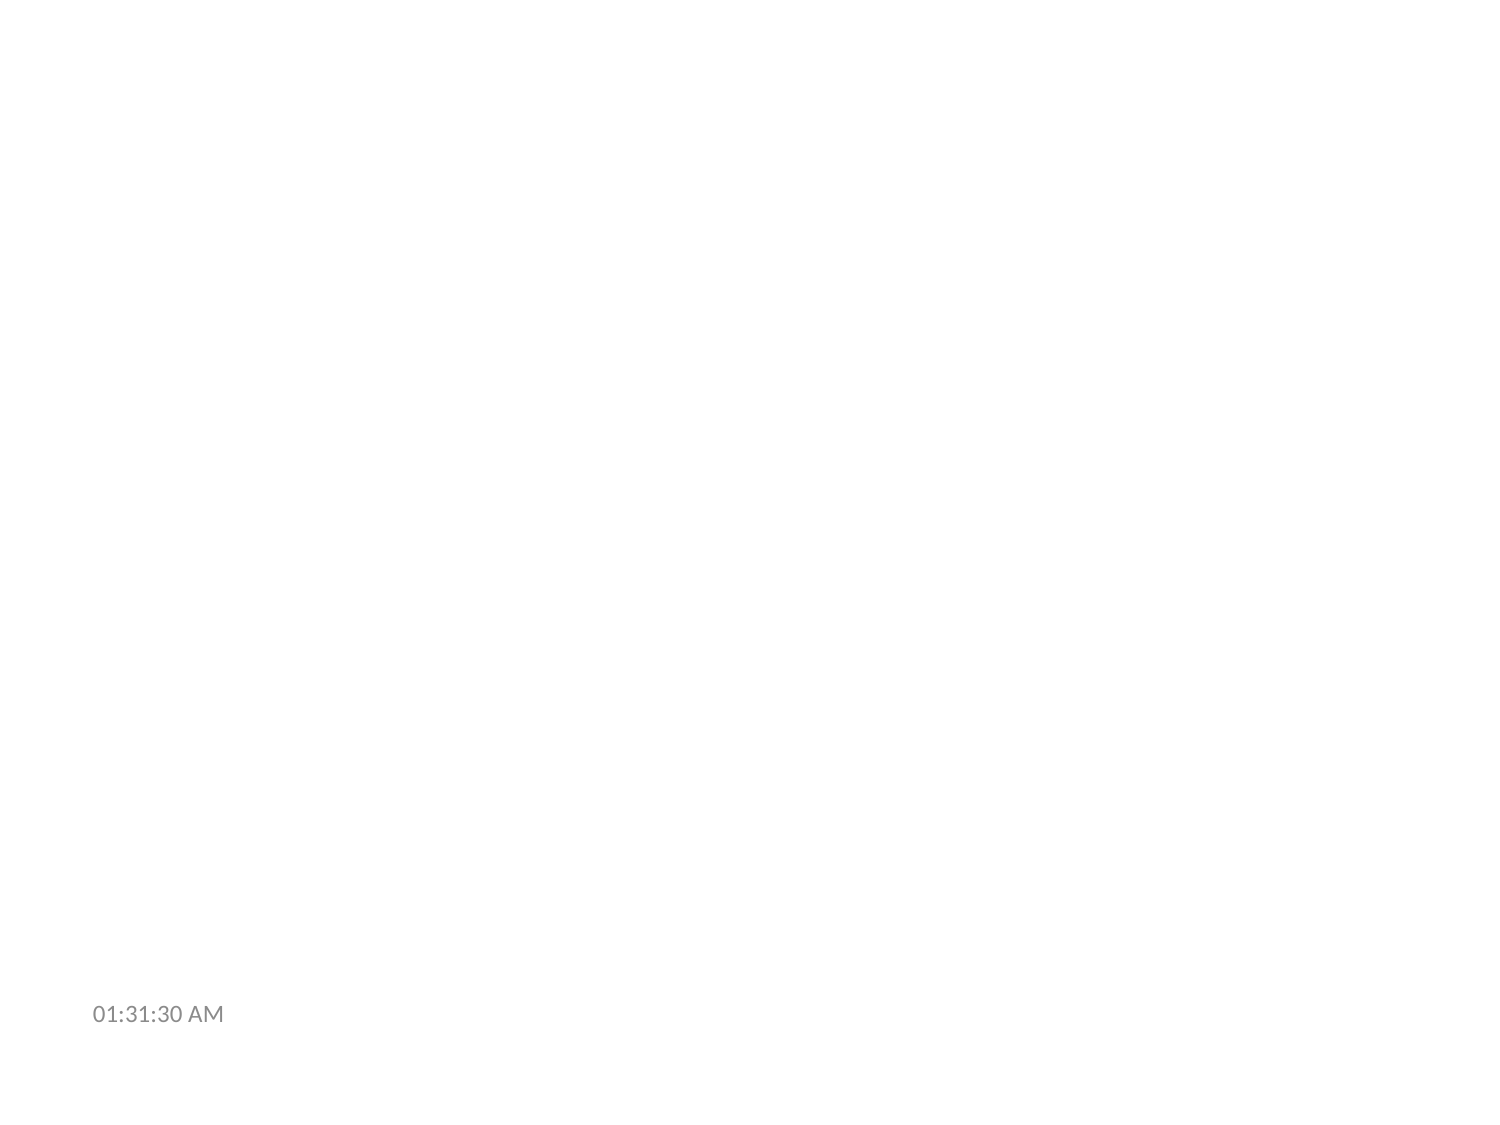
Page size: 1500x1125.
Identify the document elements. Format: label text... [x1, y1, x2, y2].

text_box 3:35:09 PM [77, 982, 428, 1043]
